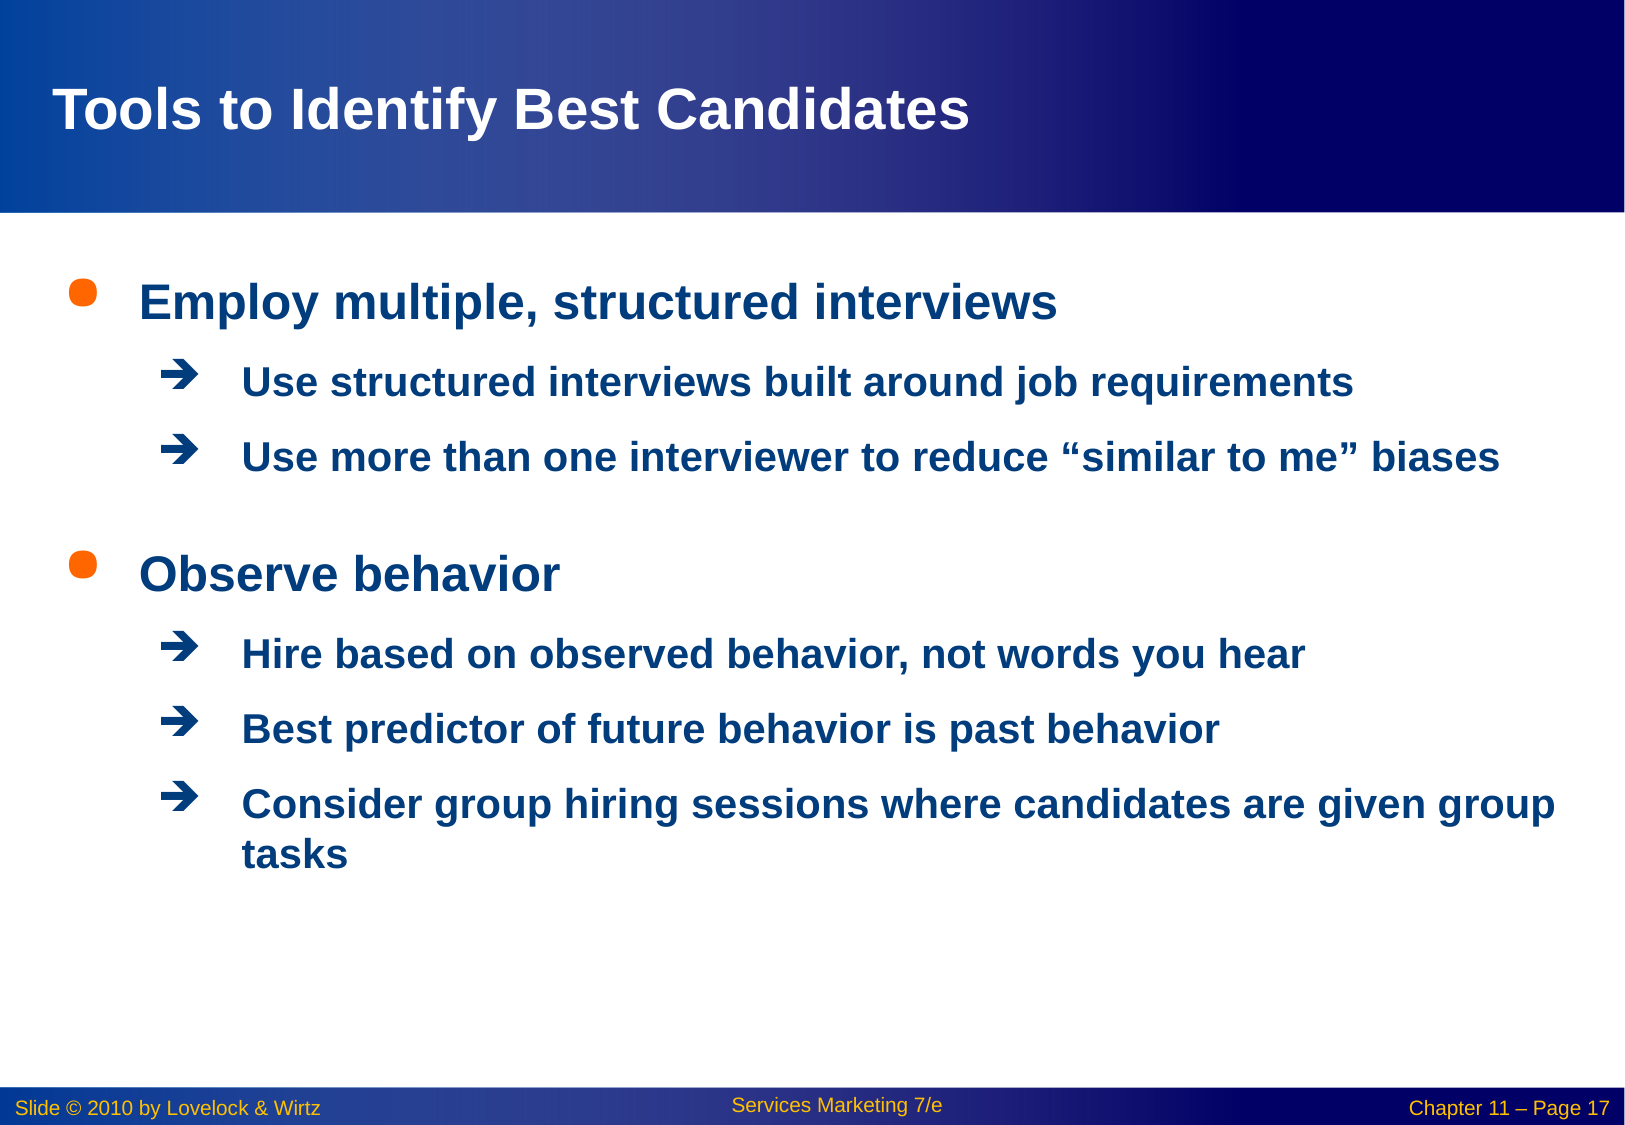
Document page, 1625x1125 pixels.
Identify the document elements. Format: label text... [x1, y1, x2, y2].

title Tools to Identify Best Candidates [36, 37, 1088, 176]
list Employ multiple, structured interviews Use structured interviews built around job requirements Use more than one interviewer to reduce “similar to me” biases Observe behavior Hire based on observed behavior, not words you hear Best predictor of future behavior is past behavior Consider group hiring sessions where candidates are given group tasks [49, 261, 1588, 1051]
